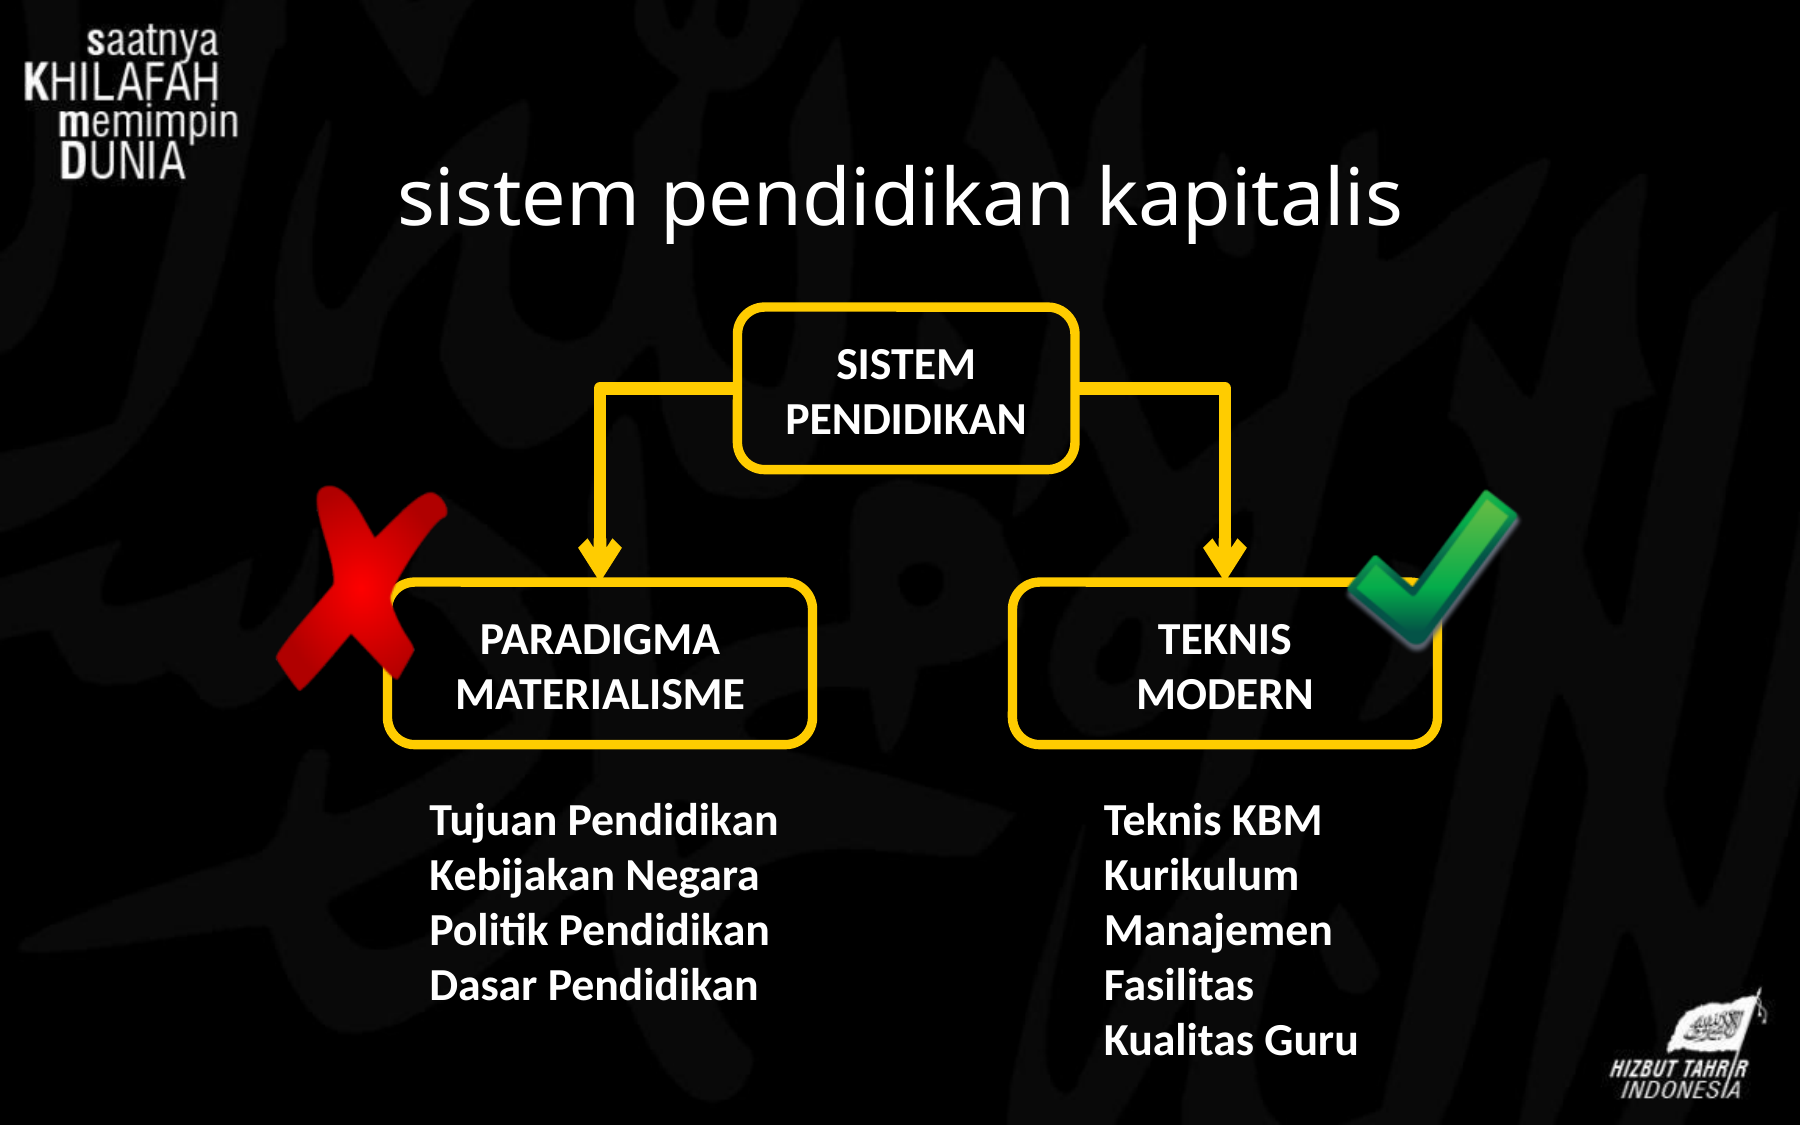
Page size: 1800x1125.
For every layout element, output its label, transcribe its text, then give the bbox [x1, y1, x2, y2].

text_box TEKNIS MODERN [1010, 579, 1440, 747]
text_box SISTEM PENDIDIKAN [735, 304, 1078, 472]
text_box PARADIGMA MATERIALISME [385, 579, 815, 747]
text_box sistem pendidikan kapitalis [0, 137, 1800, 251]
text_box Tujuan Pendidikan Kebijakan Negara Politik Pendidikan Dasar Pendidikan [414, 782, 794, 1017]
text_box Teknis KBM Kurikulum Manajemen Fasilitas Kualitas Guru [1089, 782, 1374, 1072]
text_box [599, 388, 738, 583]
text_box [1074, 388, 1226, 583]
picture [0, 0, 1800, 137]
picture [0, 251, 1800, 1125]
